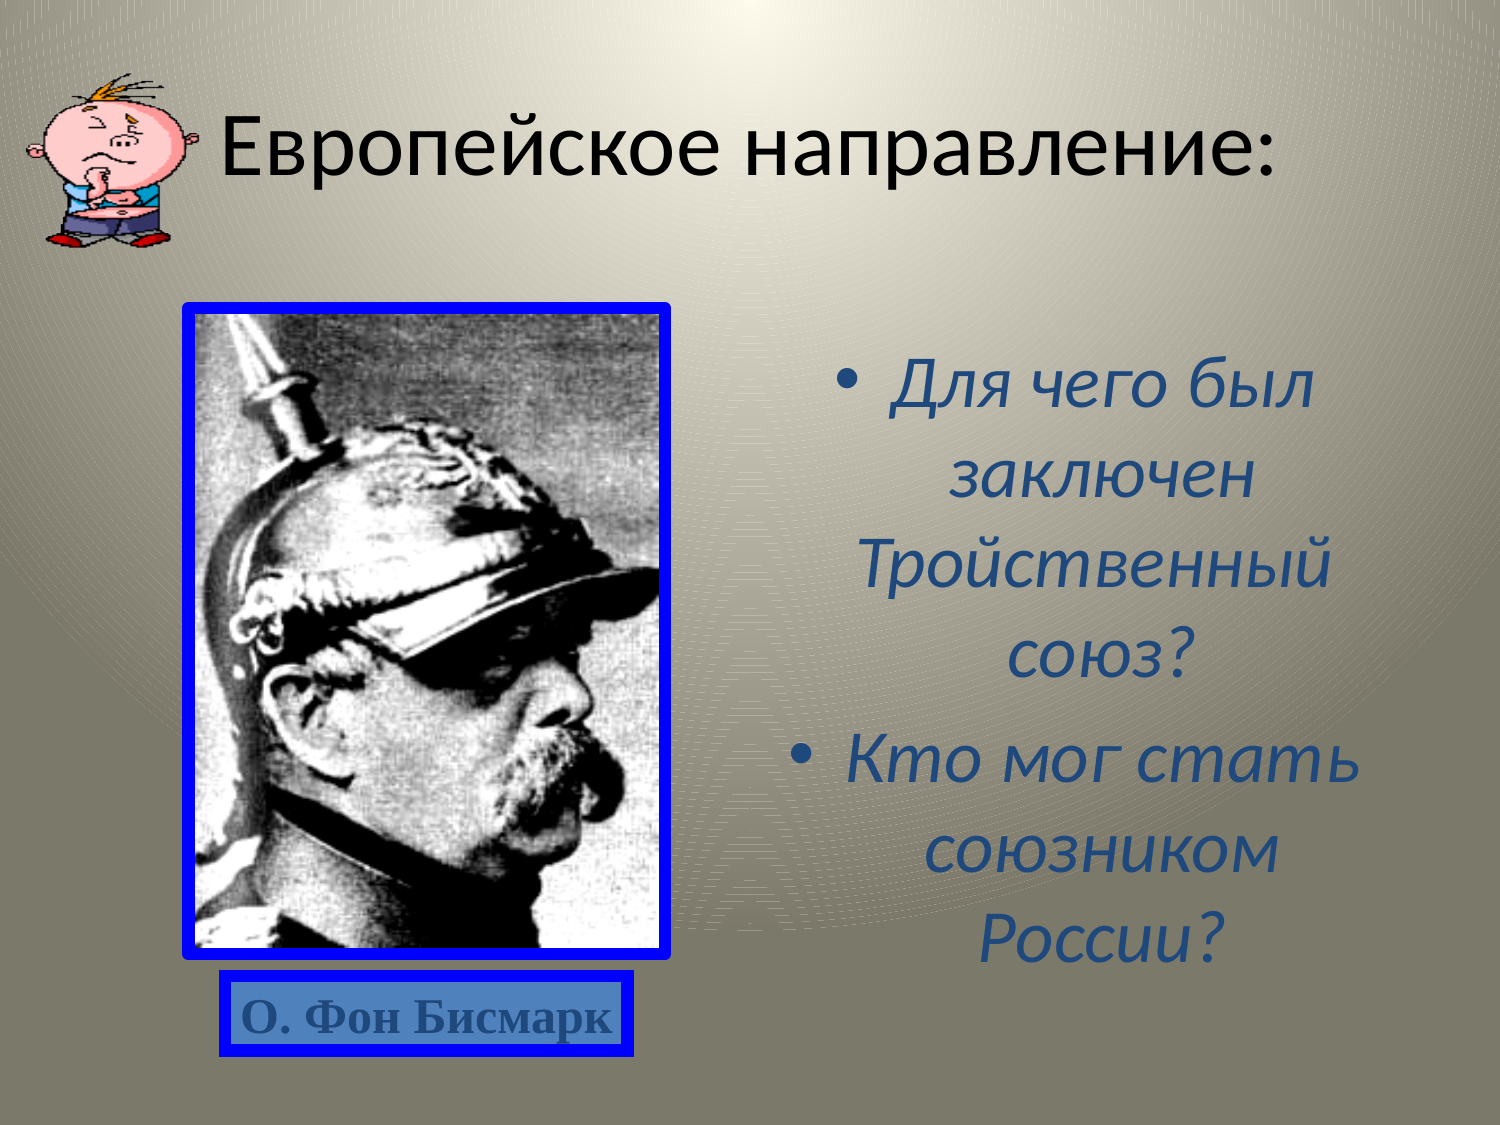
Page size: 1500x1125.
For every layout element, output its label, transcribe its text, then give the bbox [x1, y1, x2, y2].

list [194, 314, 659, 949]
title Европейское направление: [239, 45, 1425, 233]
list Для чего был заключен Тройственный союз? Кто мог стать союзником России? [761, 324, 1388, 1000]
text_box О. Фон Бисмарк [225, 976, 628, 1051]
picture [0, 42, 237, 251]
